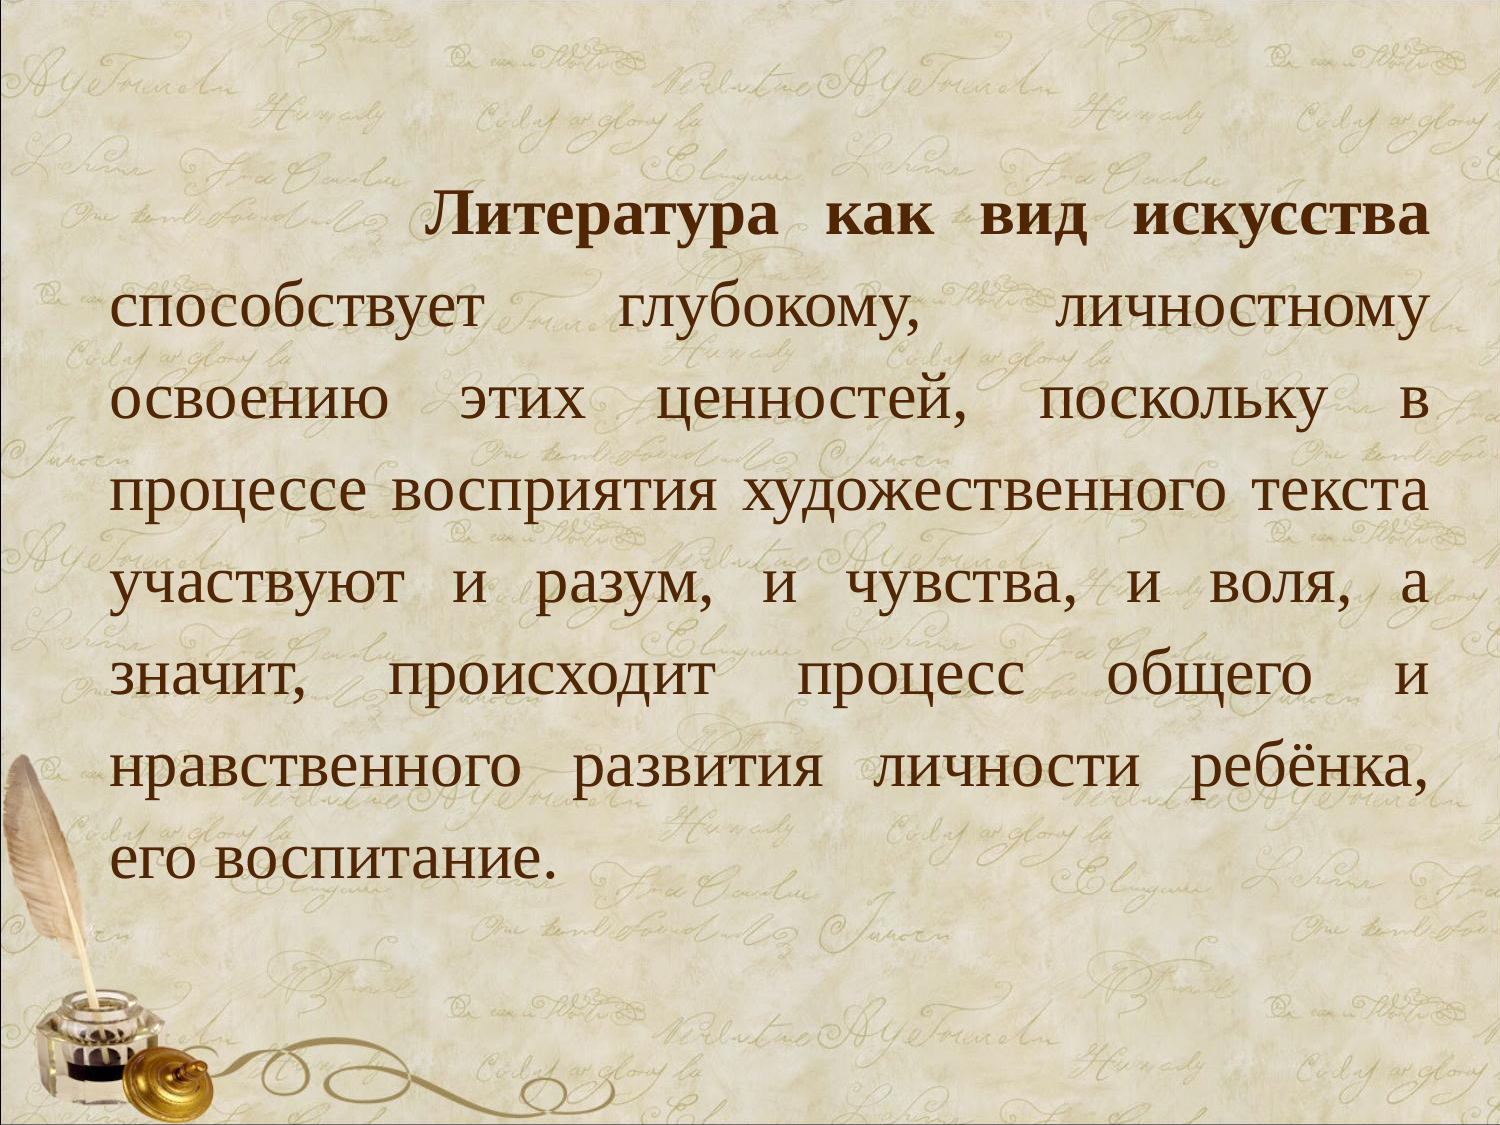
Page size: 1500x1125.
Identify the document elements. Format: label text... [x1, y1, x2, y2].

text_box Литература как вид искусства способствует глубокому, личностному освоению этих ценностей, поскольку в процессе восприятия художественного текста участвуют и разум, и чувства, и воля, а значит, происходит процесс общего и нравственного развития личности ребёнка, его воспитание. [94, 148, 1447, 900]
picture [0, 0, 1500, 1125]
